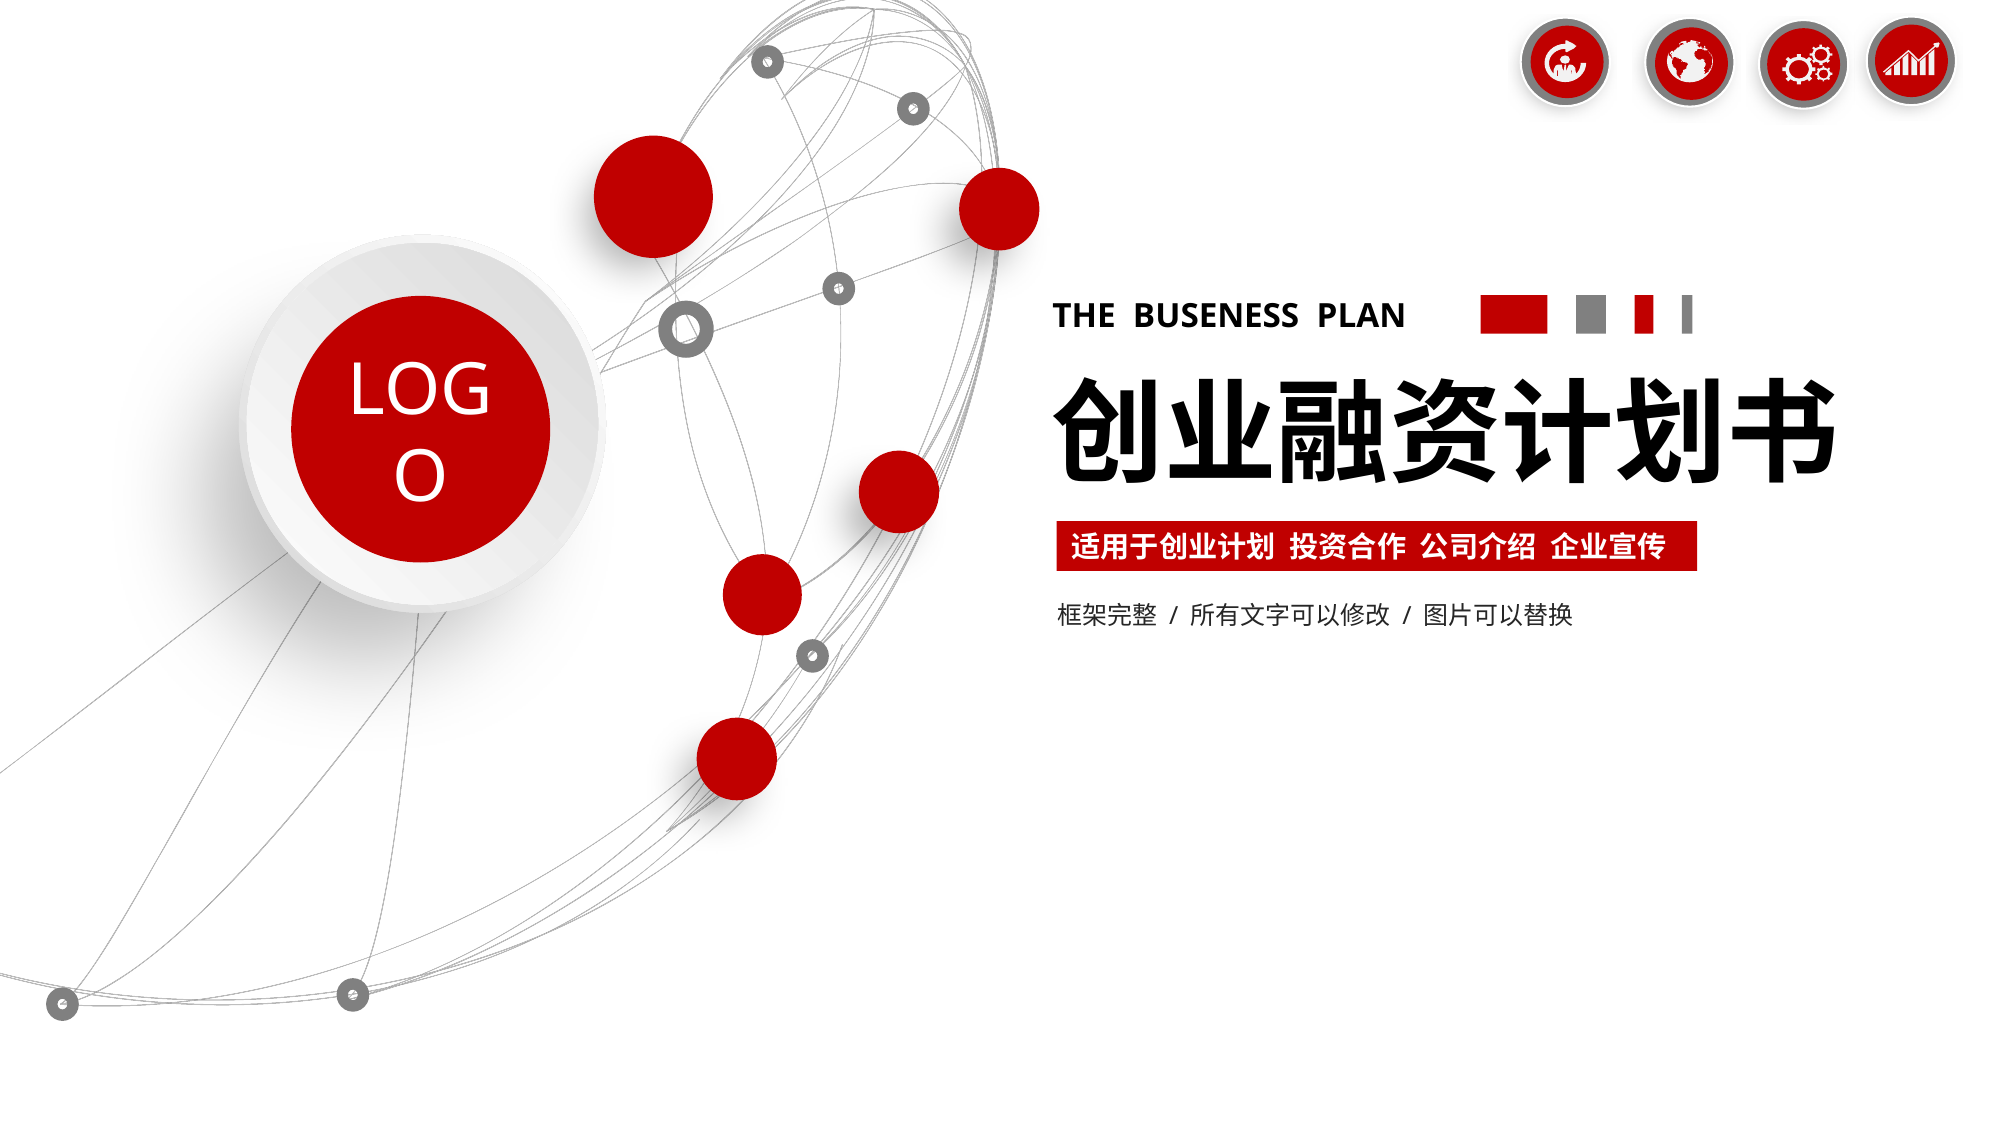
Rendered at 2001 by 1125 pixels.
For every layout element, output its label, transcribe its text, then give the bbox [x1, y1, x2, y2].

text_box [721, 553, 803, 637]
text_box [656, 298, 716, 360]
text_box [46, 987, 79, 1021]
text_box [1480, 294, 1693, 334]
text_box 创业融资计划书 [1037, 353, 2001, 504]
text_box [958, 167, 1040, 251]
text_box 框架完整 / 所有文字可以修改 / 图片可以替换 [1042, 591, 1775, 637]
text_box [238, 234, 607, 613]
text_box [1758, 19, 1849, 109]
text_box [822, 271, 856, 306]
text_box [1644, 17, 1735, 107]
text_box THE BUSENESS PLAN [1037, 287, 1592, 342]
text_box [796, 639, 829, 673]
text_box [751, 45, 784, 79]
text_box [696, 717, 778, 801]
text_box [1520, 17, 1611, 107]
text_box [897, 92, 930, 126]
text_box [336, 978, 370, 1012]
text_box 适用于创业计划 投资合作 公司介绍 企业宣传 [1056, 521, 1698, 571]
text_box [1866, 16, 1957, 106]
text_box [858, 450, 940, 534]
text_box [593, 135, 714, 259]
